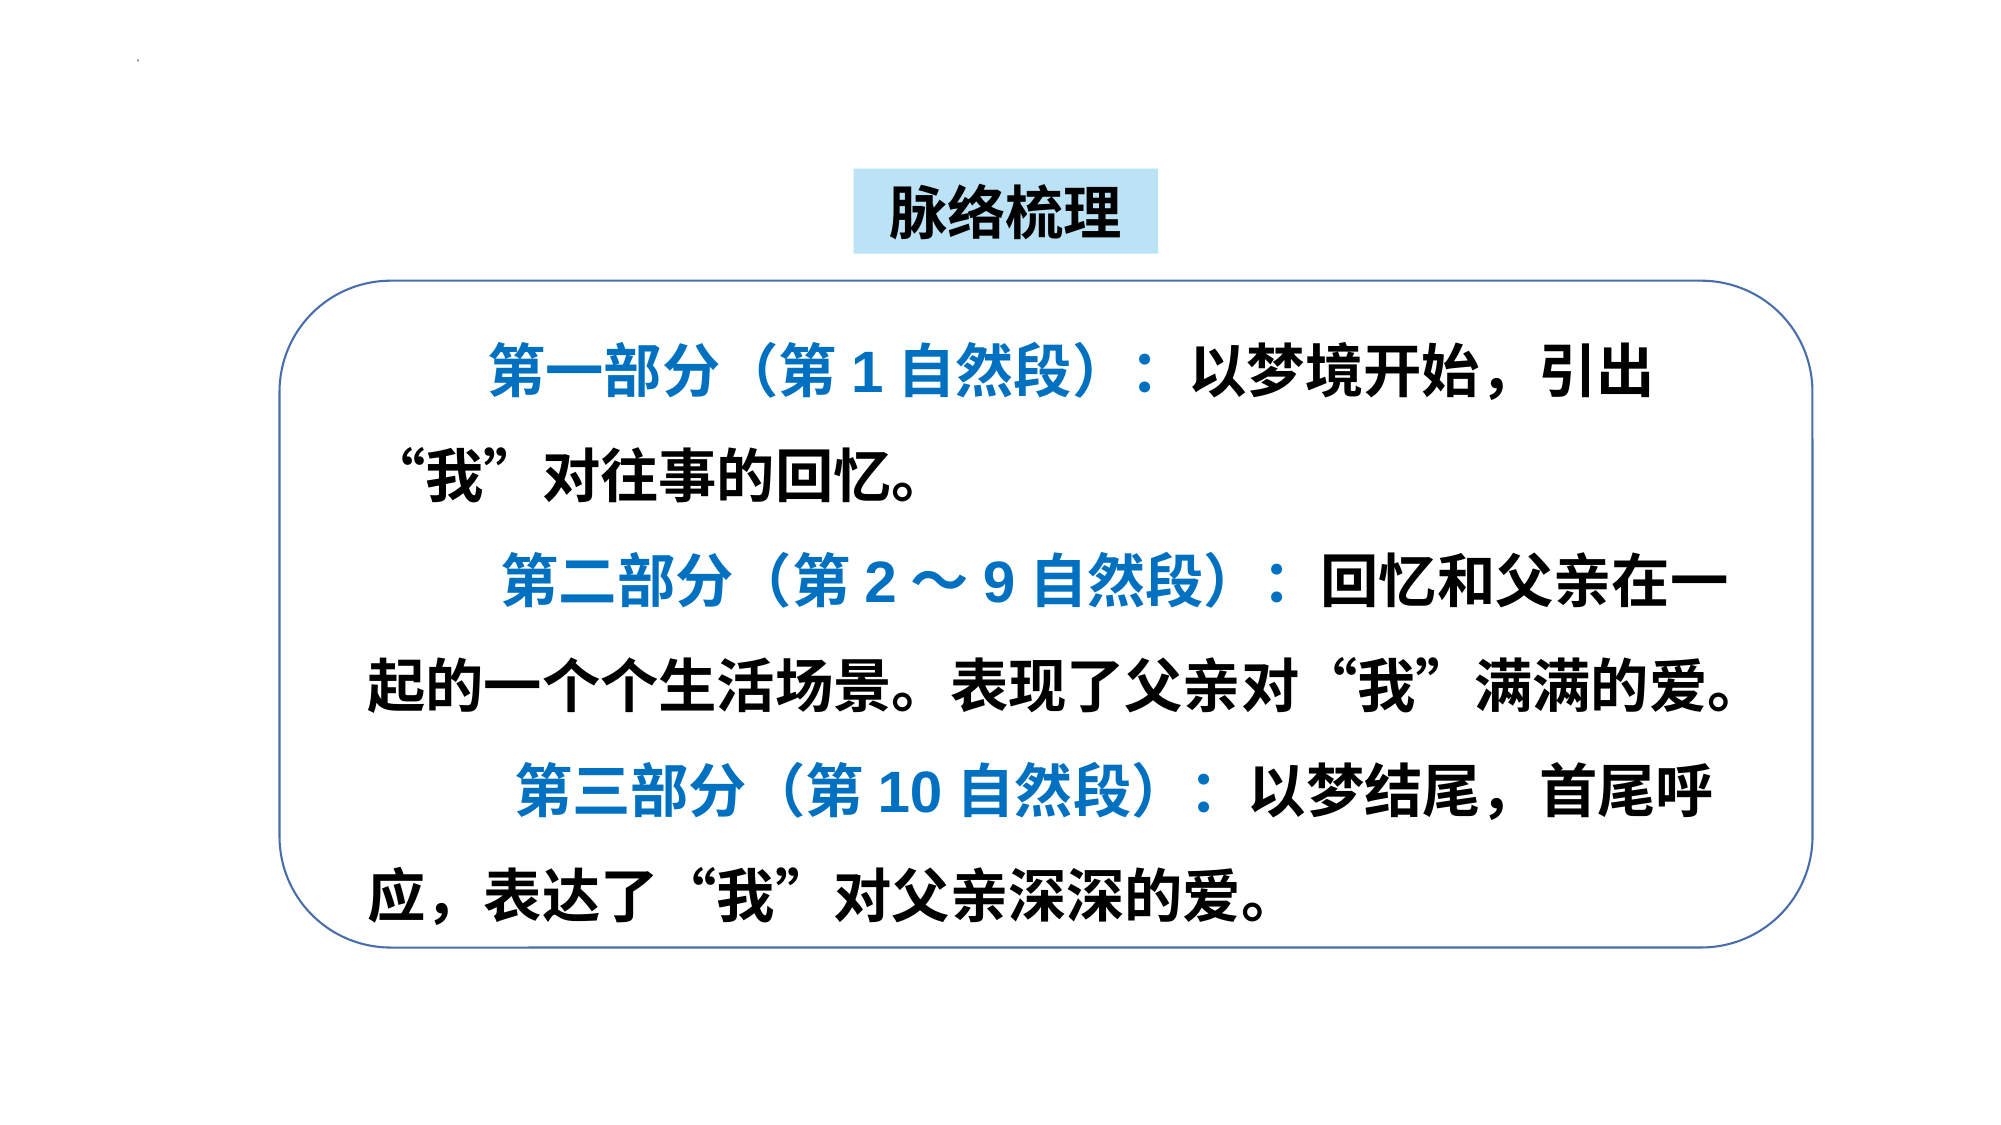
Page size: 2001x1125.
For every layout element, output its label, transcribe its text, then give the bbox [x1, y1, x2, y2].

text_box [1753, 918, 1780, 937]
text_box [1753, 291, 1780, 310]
text_box [278, 279, 1814, 949]
text_box 脉络梳理 [853, 168, 1159, 254]
